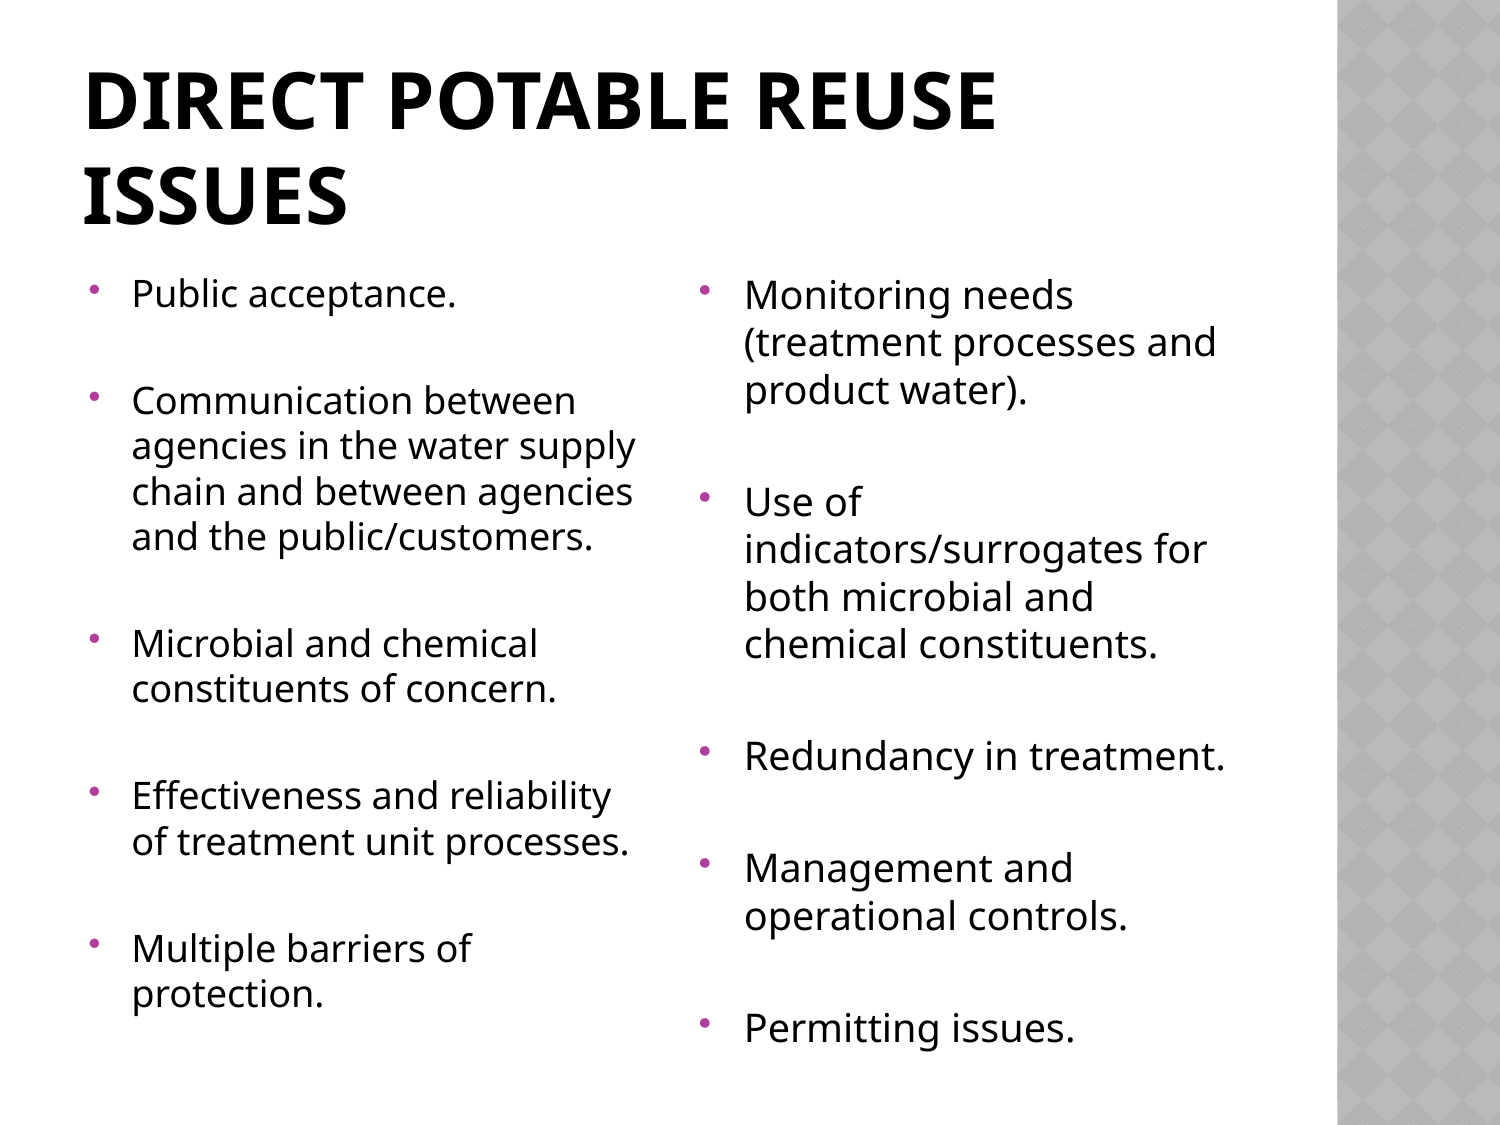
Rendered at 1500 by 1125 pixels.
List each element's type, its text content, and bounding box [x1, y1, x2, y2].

list Public acceptance. Communication between agencies in the water supply chain and between agencies and the public/customers. Microbial and chemical constituents of concern. Effectiveness and reliability of treatment unit processes. Multiple barriers of protection. [75, 262, 653, 1100]
list Monitoring needs (treatment processes and product water). Use of indicators/surrogates for both microbial and chemical constituents. Redundancy in treatment. Management and operational controls. Permitting issues. [685, 262, 1263, 1063]
title Direct Potable Reuse Issues [75, 52, 1263, 240]
